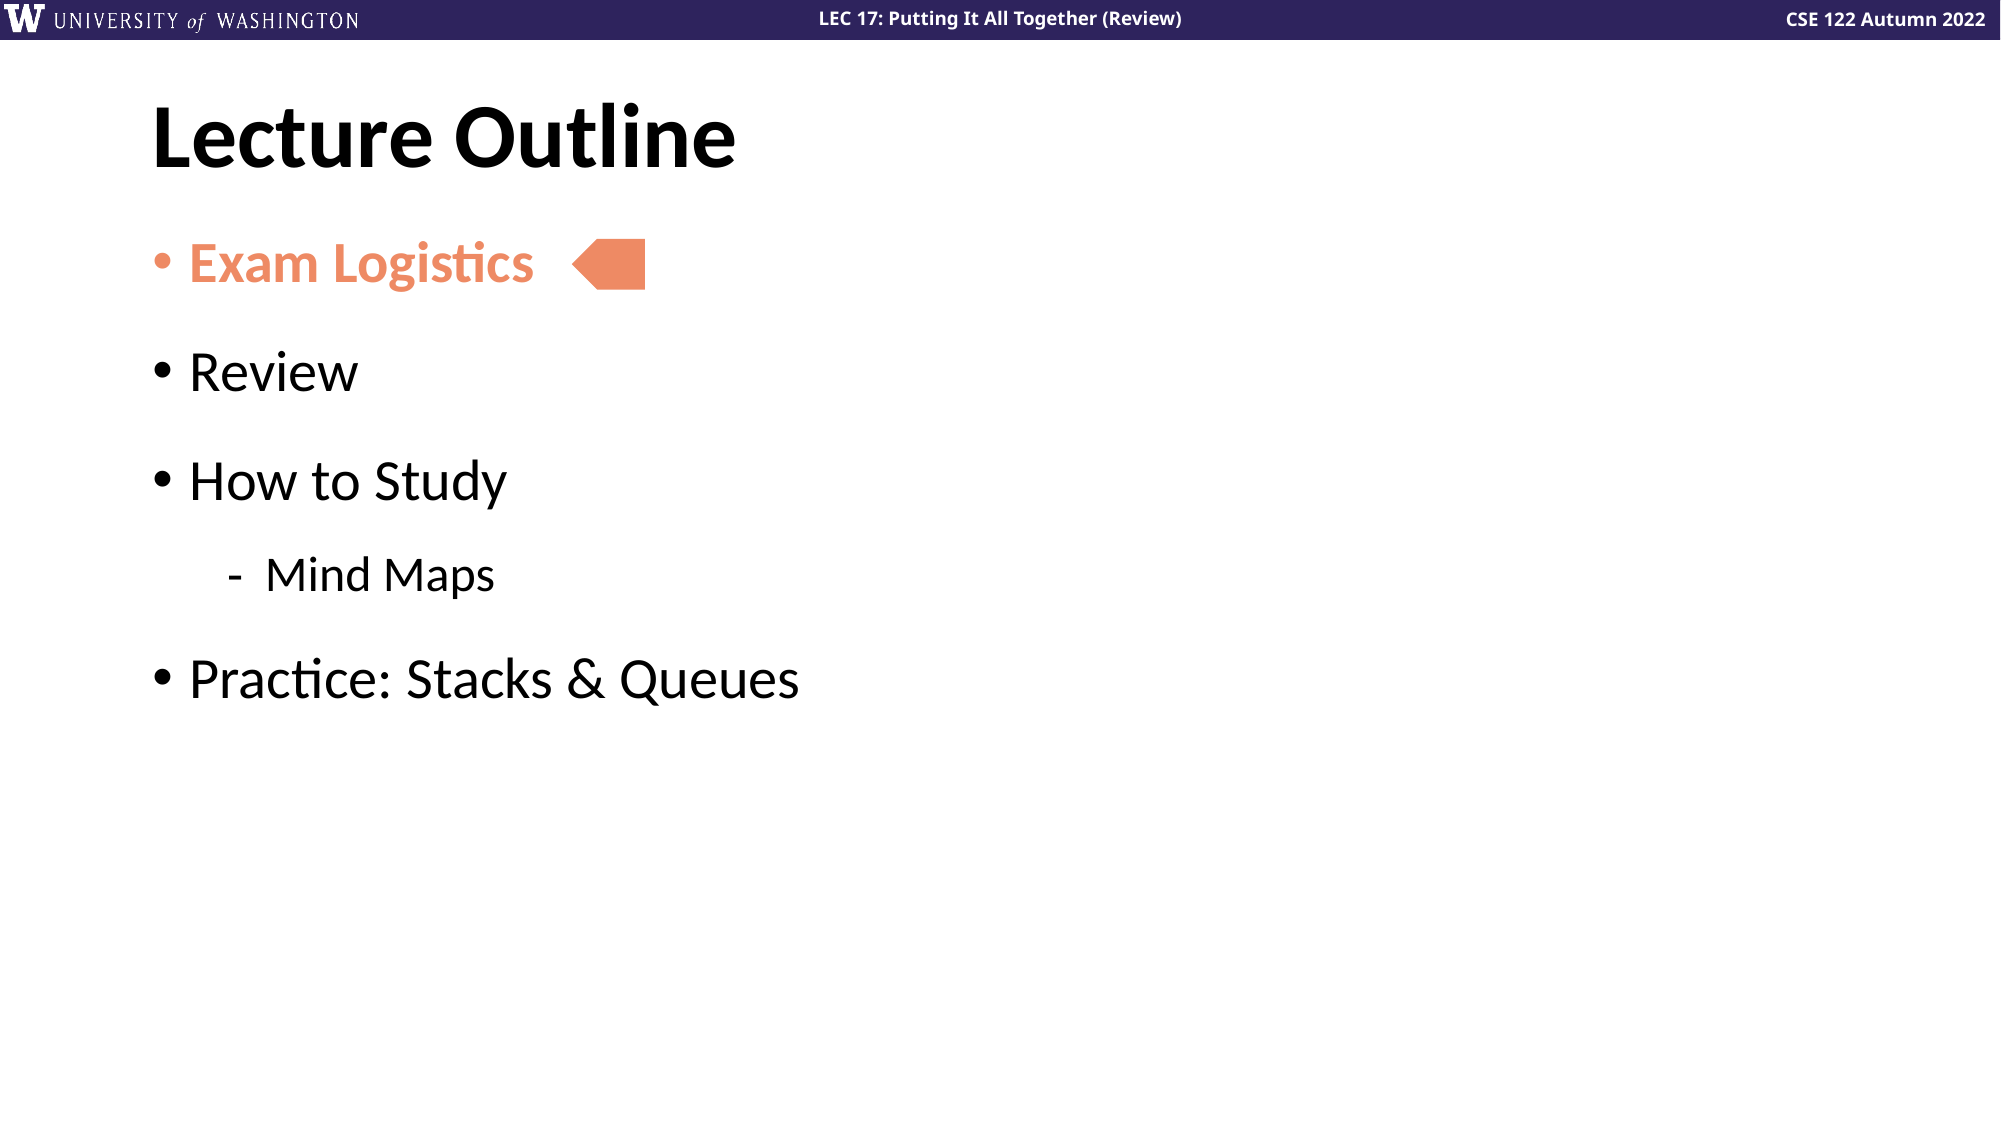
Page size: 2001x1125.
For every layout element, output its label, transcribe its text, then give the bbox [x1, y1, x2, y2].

list Exam Logistics Review How to Study Mind Maps Practice: Stacks & Queues [137, 224, 1863, 1014]
text_box [570, 237, 646, 291]
picture [4, 4, 358, 33]
title Lecture Outline [137, 74, 1863, 200]
